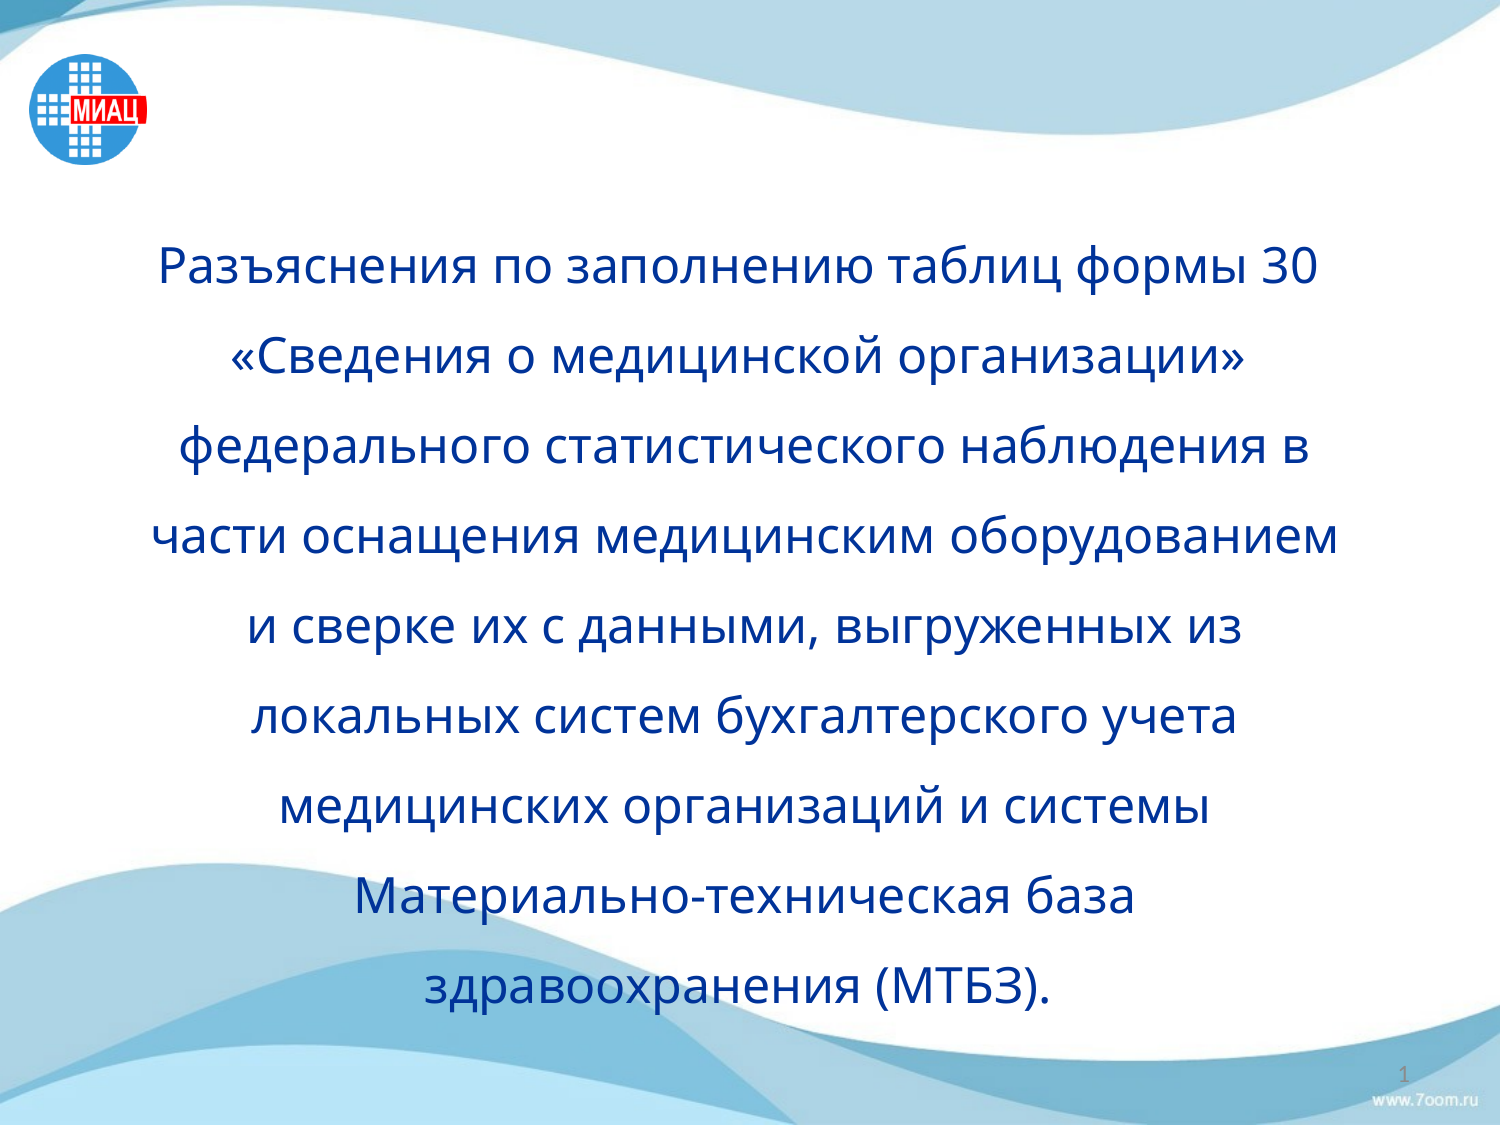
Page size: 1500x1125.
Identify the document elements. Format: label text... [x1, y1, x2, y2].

text_box [82, 187, 1442, 294]
slide_number 1 [1074, 1042, 1425, 1103]
text_box Разъяснения по заполнению таблиц формы 30 «Сведения о медицинской организации» федерального статистического наблюдения в части оснащения медицинским оборудованием и сверке их с данными, выгруженных из локальных систем бухгалтерского учета медицинских организаций и системы Материально-техническая база здравоохранения (МТБЗ). [123, 196, 1367, 1021]
picture [0, 0, 1500, 1125]
